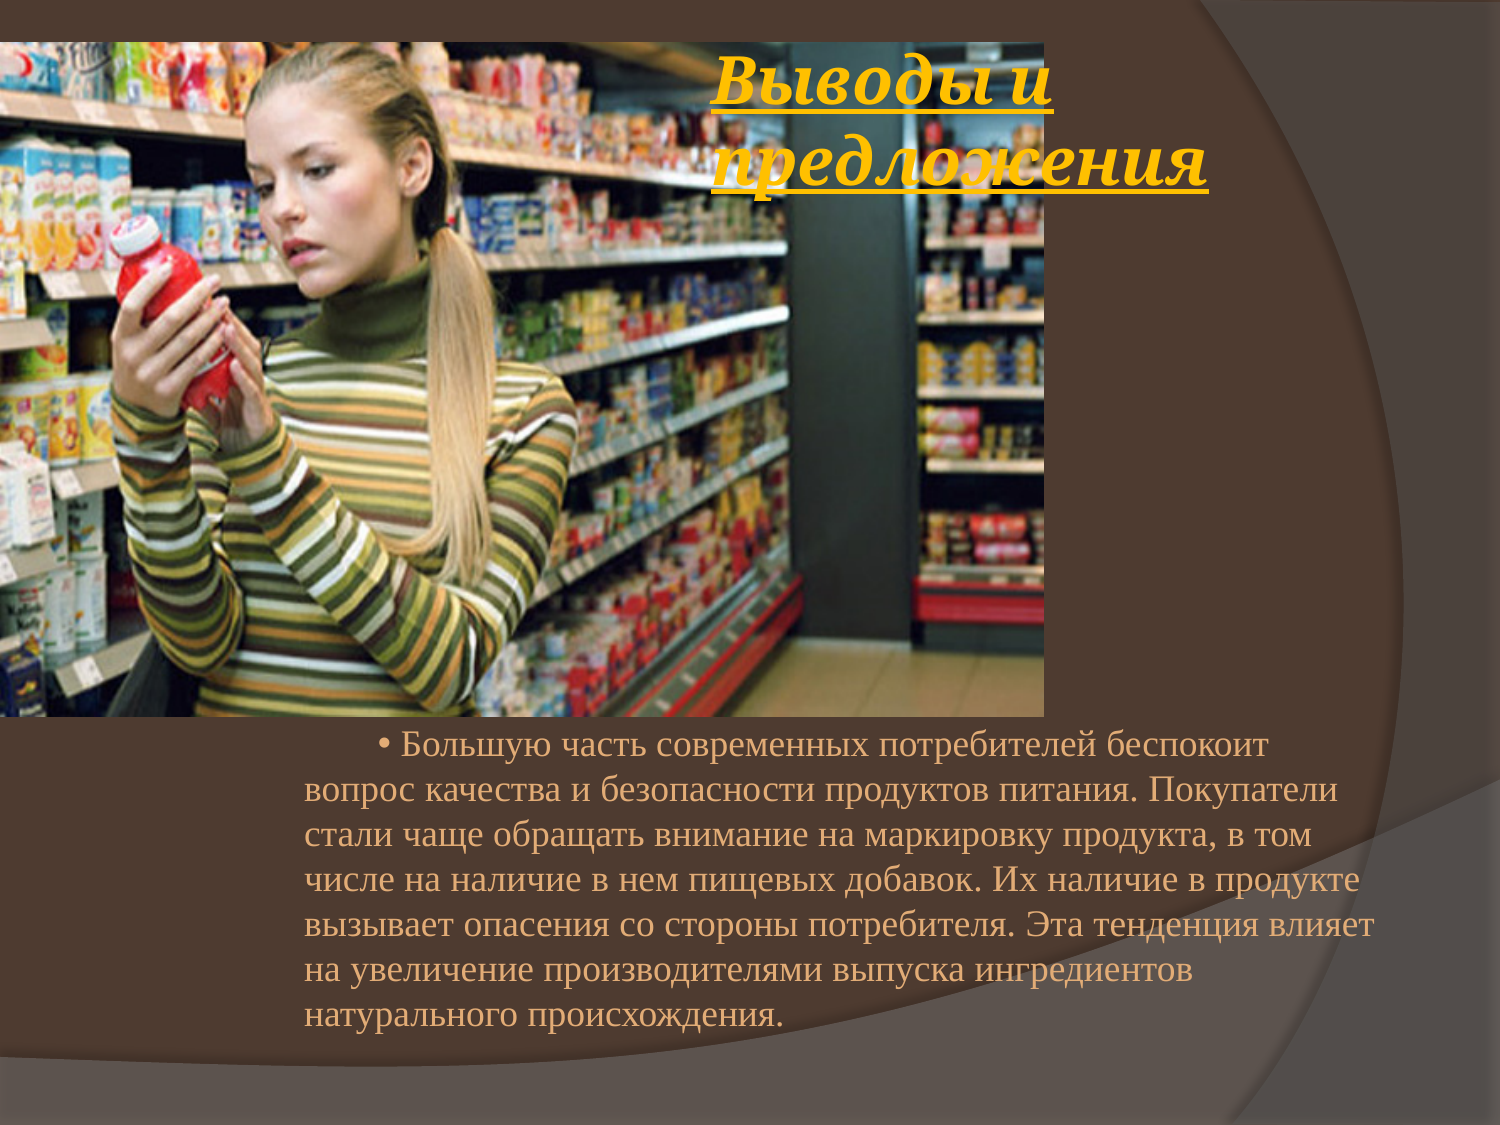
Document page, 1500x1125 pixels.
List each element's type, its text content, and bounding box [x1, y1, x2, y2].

text_box Большую часть современных потребителей беспокоит вопрос качества и безопасности продуктов питания. Покупатели стали чаще обращать внимание на маркировку продукта, в том числе на наличие в нем пищевых добавок. Их наличие в продукте вызывает опасения со стороны потребителя. Эта тенденция влияет на увеличение производителями выпуска ингредиентов натурального происхождения. [253, 712, 1394, 1087]
text_box Выводы и предложения [696, 30, 1500, 206]
picture [0, 42, 1044, 717]
